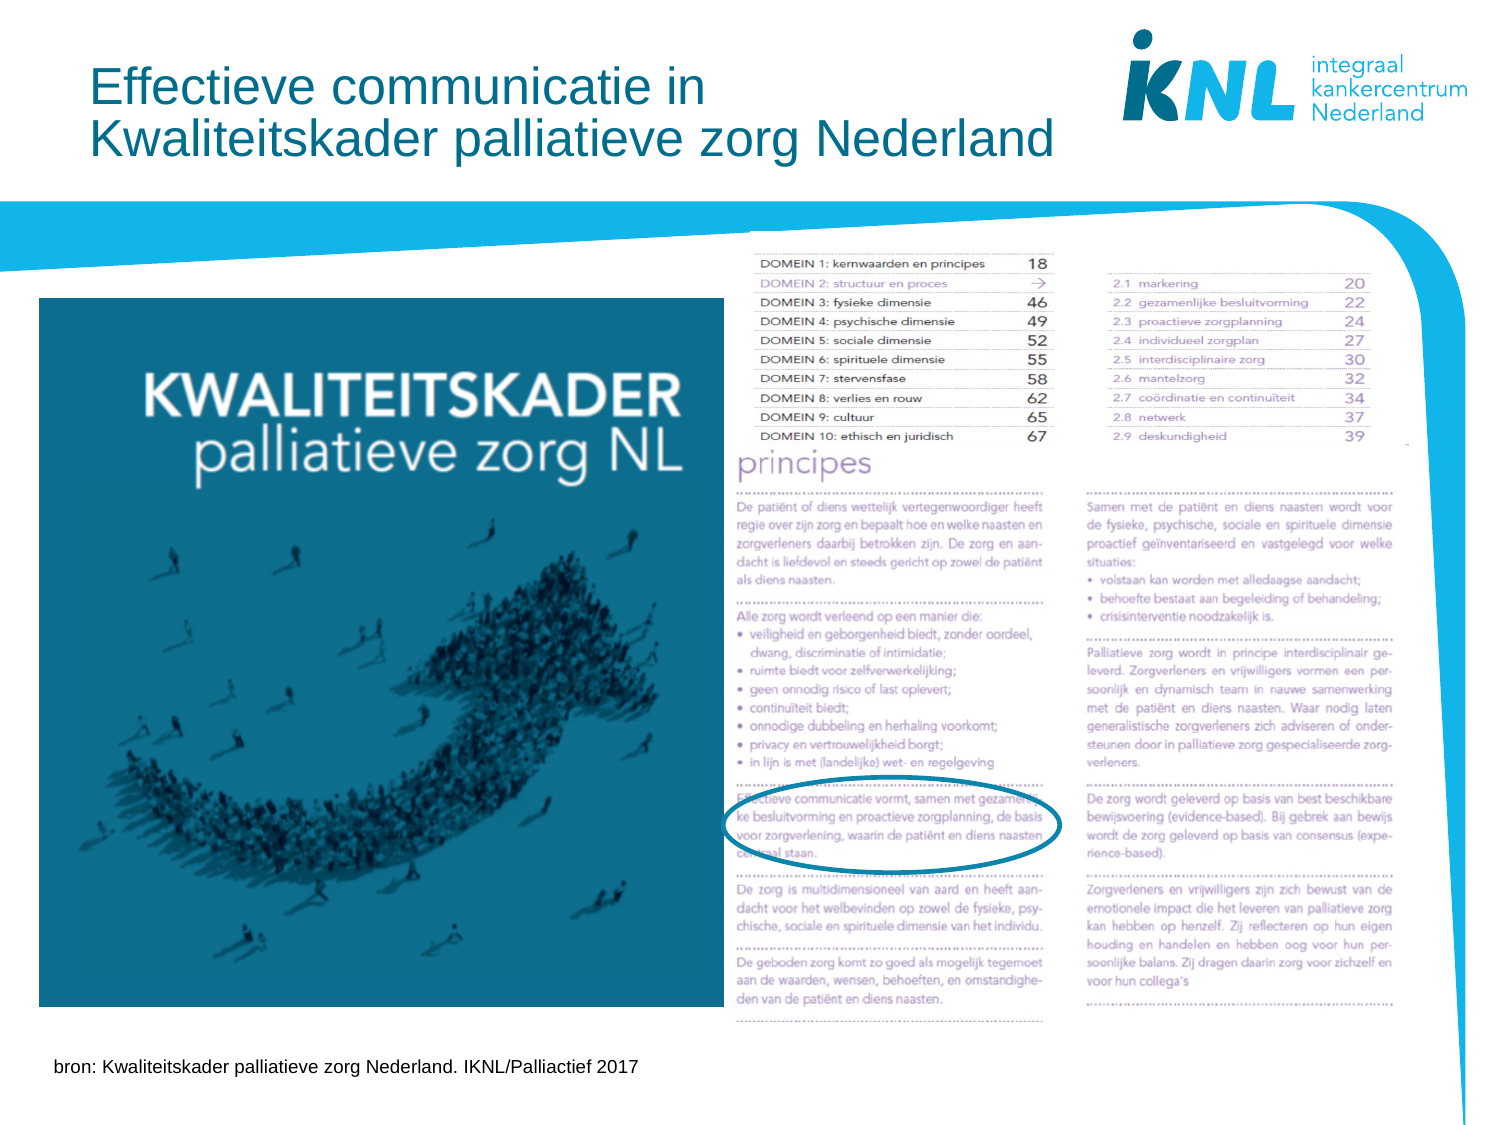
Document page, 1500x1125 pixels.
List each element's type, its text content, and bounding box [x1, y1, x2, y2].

title Effectieve communicatie in Kwaliteitskader palliatieve zorg Nederland [77, 42, 1075, 168]
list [38, 297, 724, 1008]
picture [724, 231, 1409, 1022]
picture [726, 780, 1057, 870]
text_box bron: Kwaliteitskader palliatieve zorg Nederland. IKNL/Palliactief 2017 [39, 1014, 724, 1085]
